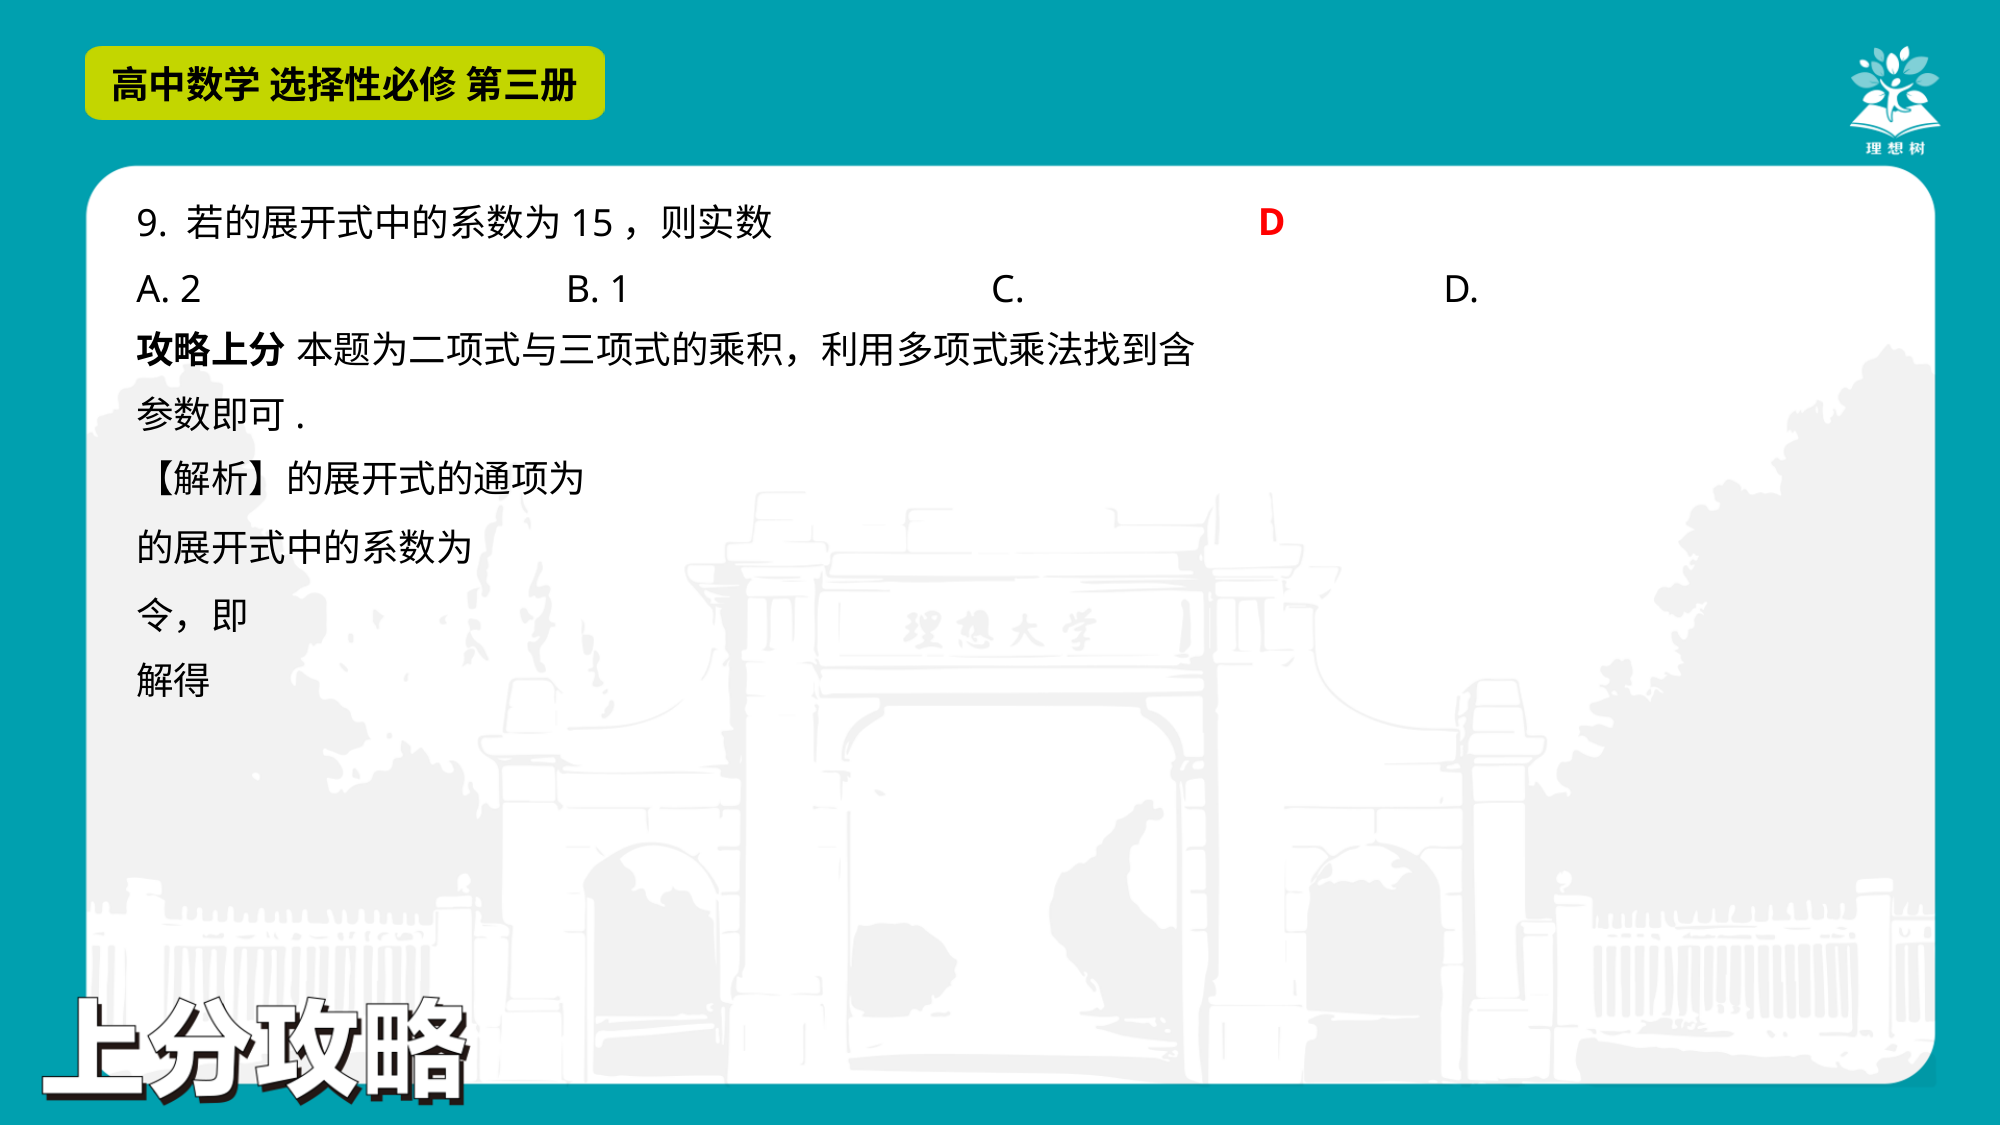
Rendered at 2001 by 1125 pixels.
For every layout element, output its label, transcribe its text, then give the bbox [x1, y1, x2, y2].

text_box D [1244, 175, 1299, 236]
picture [0, 0, 2000, 1125]
